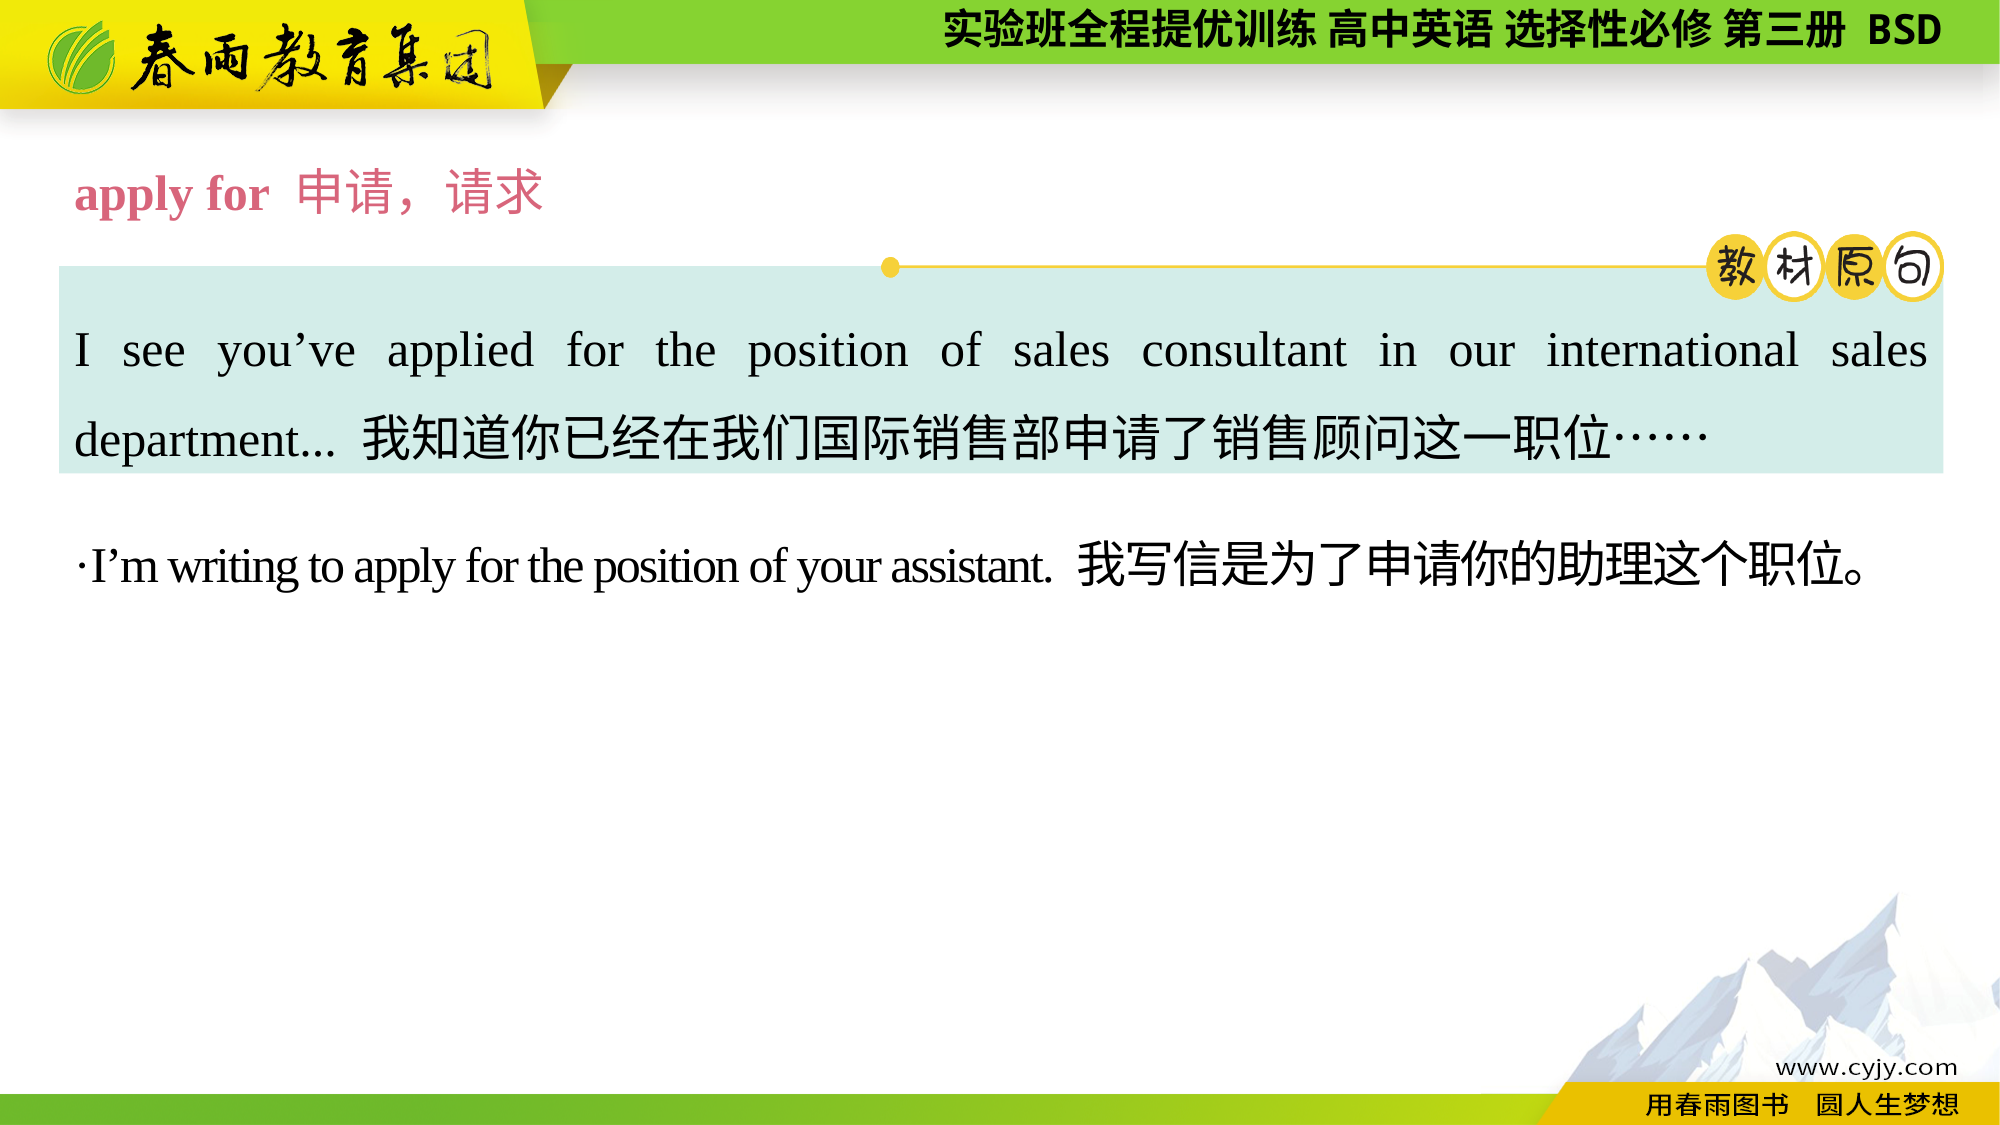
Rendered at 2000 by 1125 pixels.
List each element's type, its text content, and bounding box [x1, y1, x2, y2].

picture [0, 0, 2000, 1125]
text_box ·I’m writing to apply for the position of your assistant. 我写信是为了申请你的助理这个职位。 [59, 495, 1944, 601]
list apply for 申请，请求 [59, 122, 1944, 217]
text_box I see you’ve applied for the position of sales consultant in our international sales department... 我知道你已经在我们国际销售部申请了销售顾问这一职位…… [59, 266, 1944, 474]
